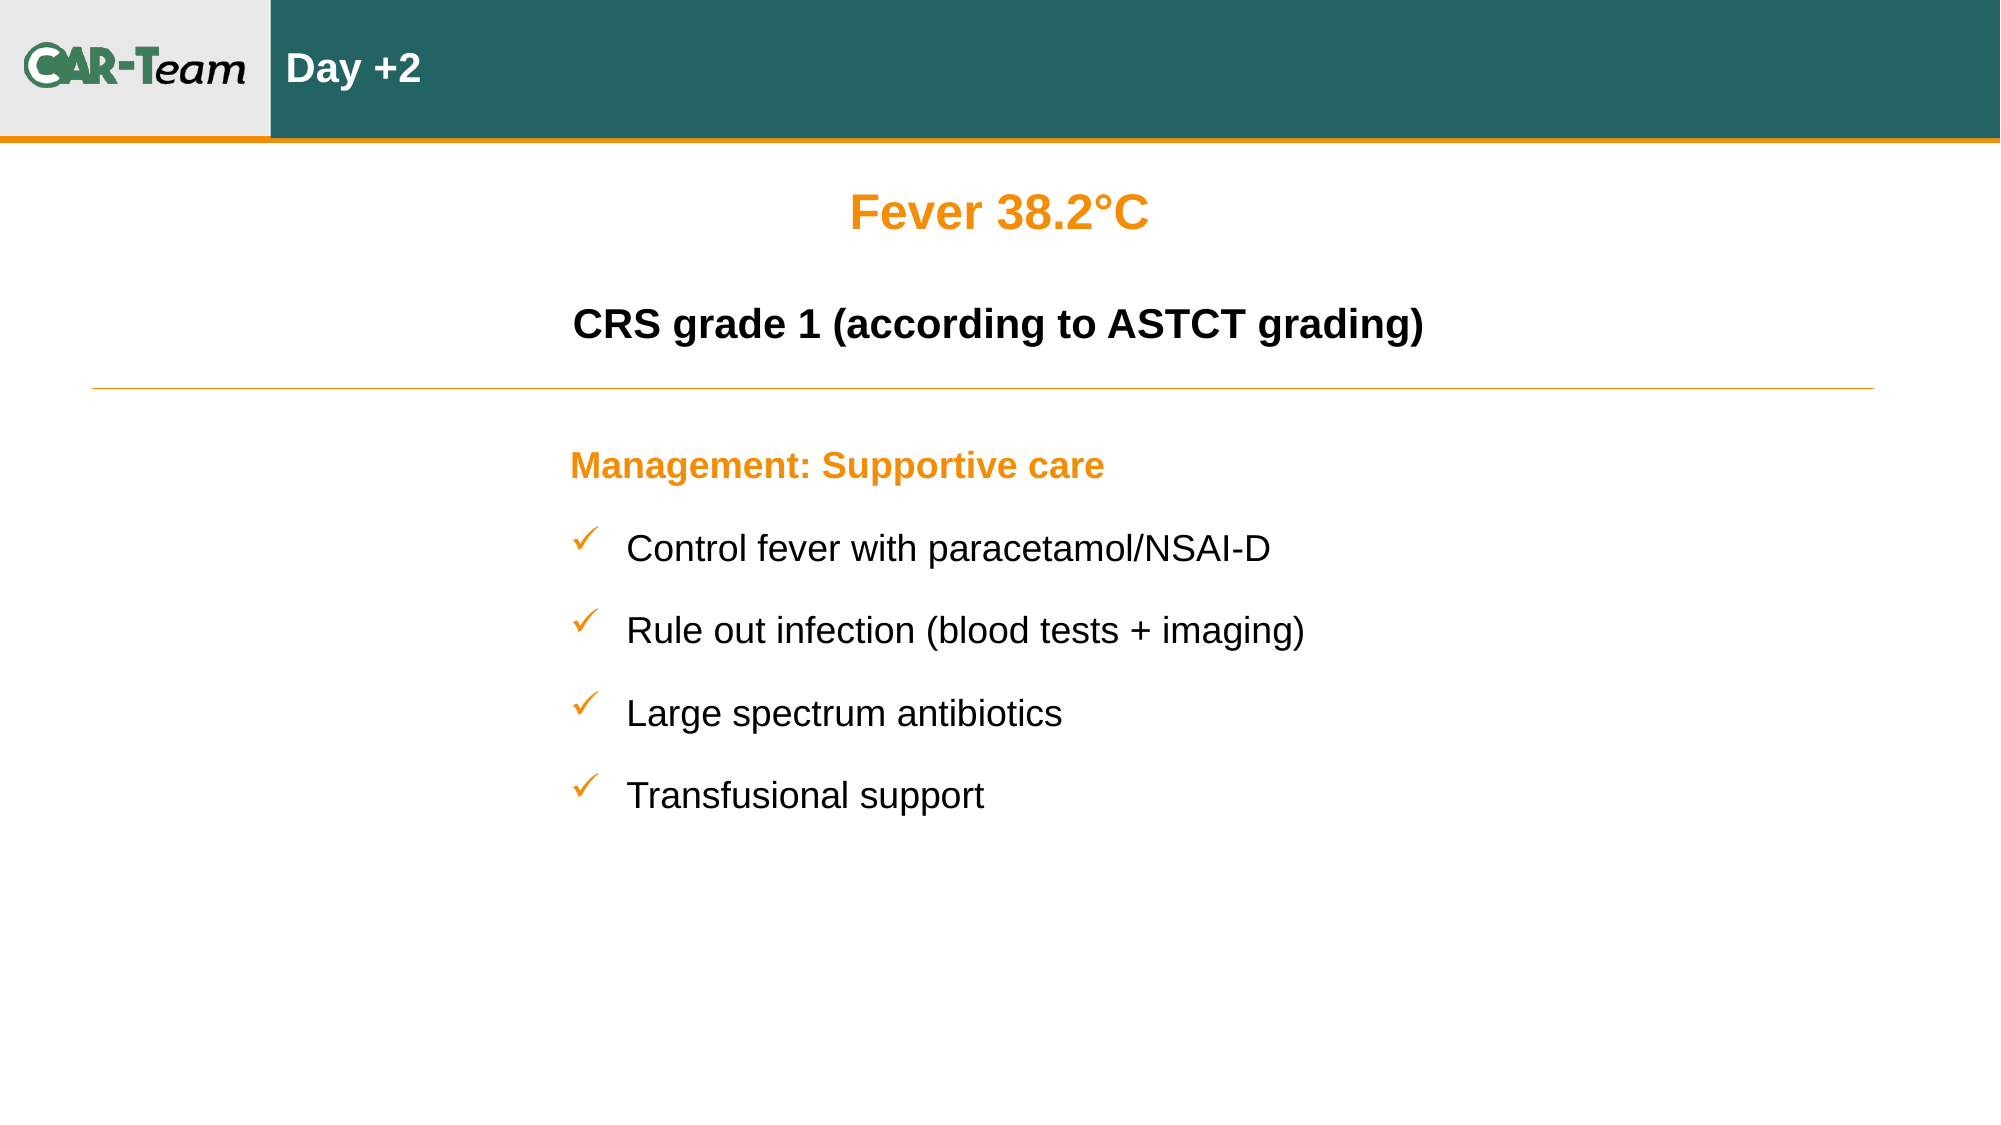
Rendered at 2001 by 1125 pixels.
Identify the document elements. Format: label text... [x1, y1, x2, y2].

text_box CRS grade 1 (according to ASTCT grading) [558, 289, 1440, 355]
text_box Management: Supportive care Control fever with paracetamol/NSAI-D Rule out infection (blood tests + imaging) Large spectrum antibiotics Transfusional support [555, 434, 1491, 824]
title Day +2 [270, 0, 1996, 139]
text_box Fever 38.2°C [834, 171, 1165, 247]
picture [24, 42, 245, 88]
